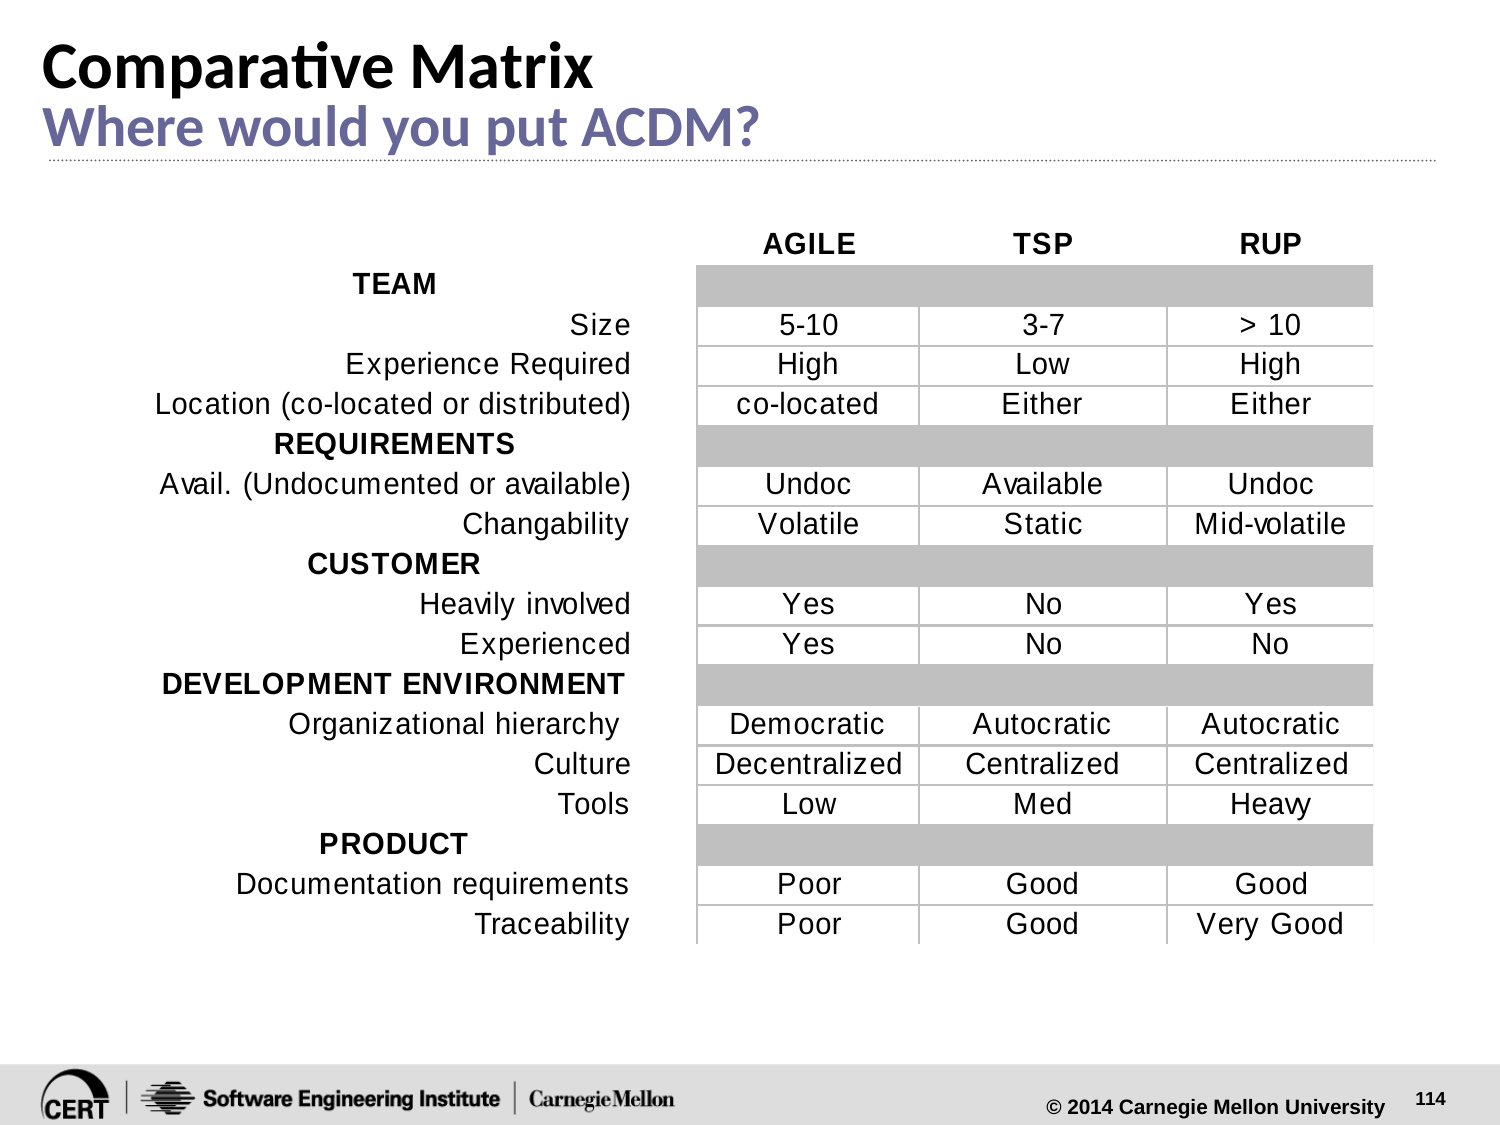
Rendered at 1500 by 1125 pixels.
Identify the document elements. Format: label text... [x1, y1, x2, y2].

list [149, 224, 1376, 947]
title Comparative Matrix Where would you put ACDM? [42, 37, 1434, 155]
picture [24, 1065, 688, 1125]
